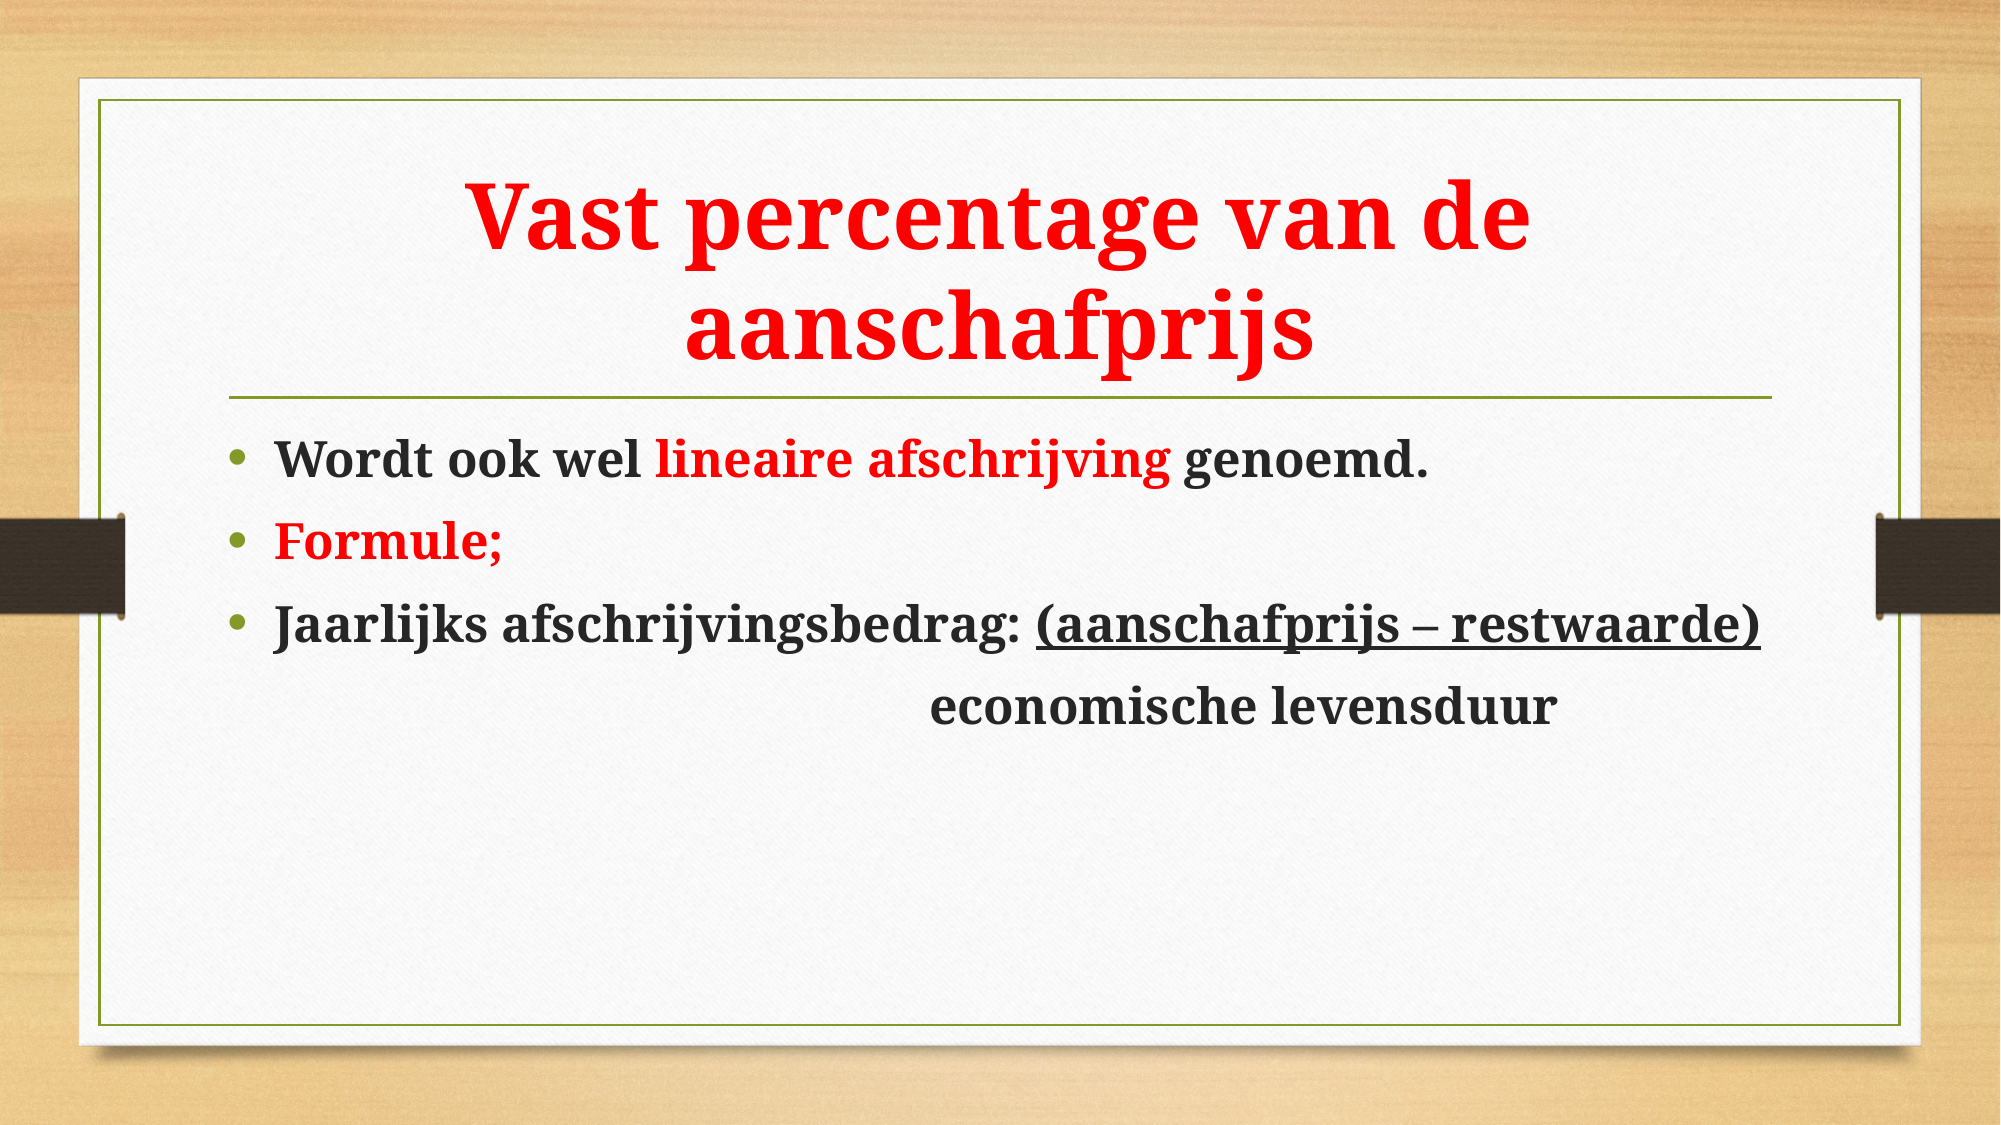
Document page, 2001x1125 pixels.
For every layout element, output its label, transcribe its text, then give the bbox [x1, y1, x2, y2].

list Wordt ook wel lineaire afschrijving genoemd. Formule; Jaarlijks afschrijvingsbedrag: (aanschafprijs – restwaarde) economische levensduur [212, 419, 1788, 964]
picture [0, 0, 2001, 1125]
title Vast percentage van de aanschafprijs [212, 161, 1788, 375]
